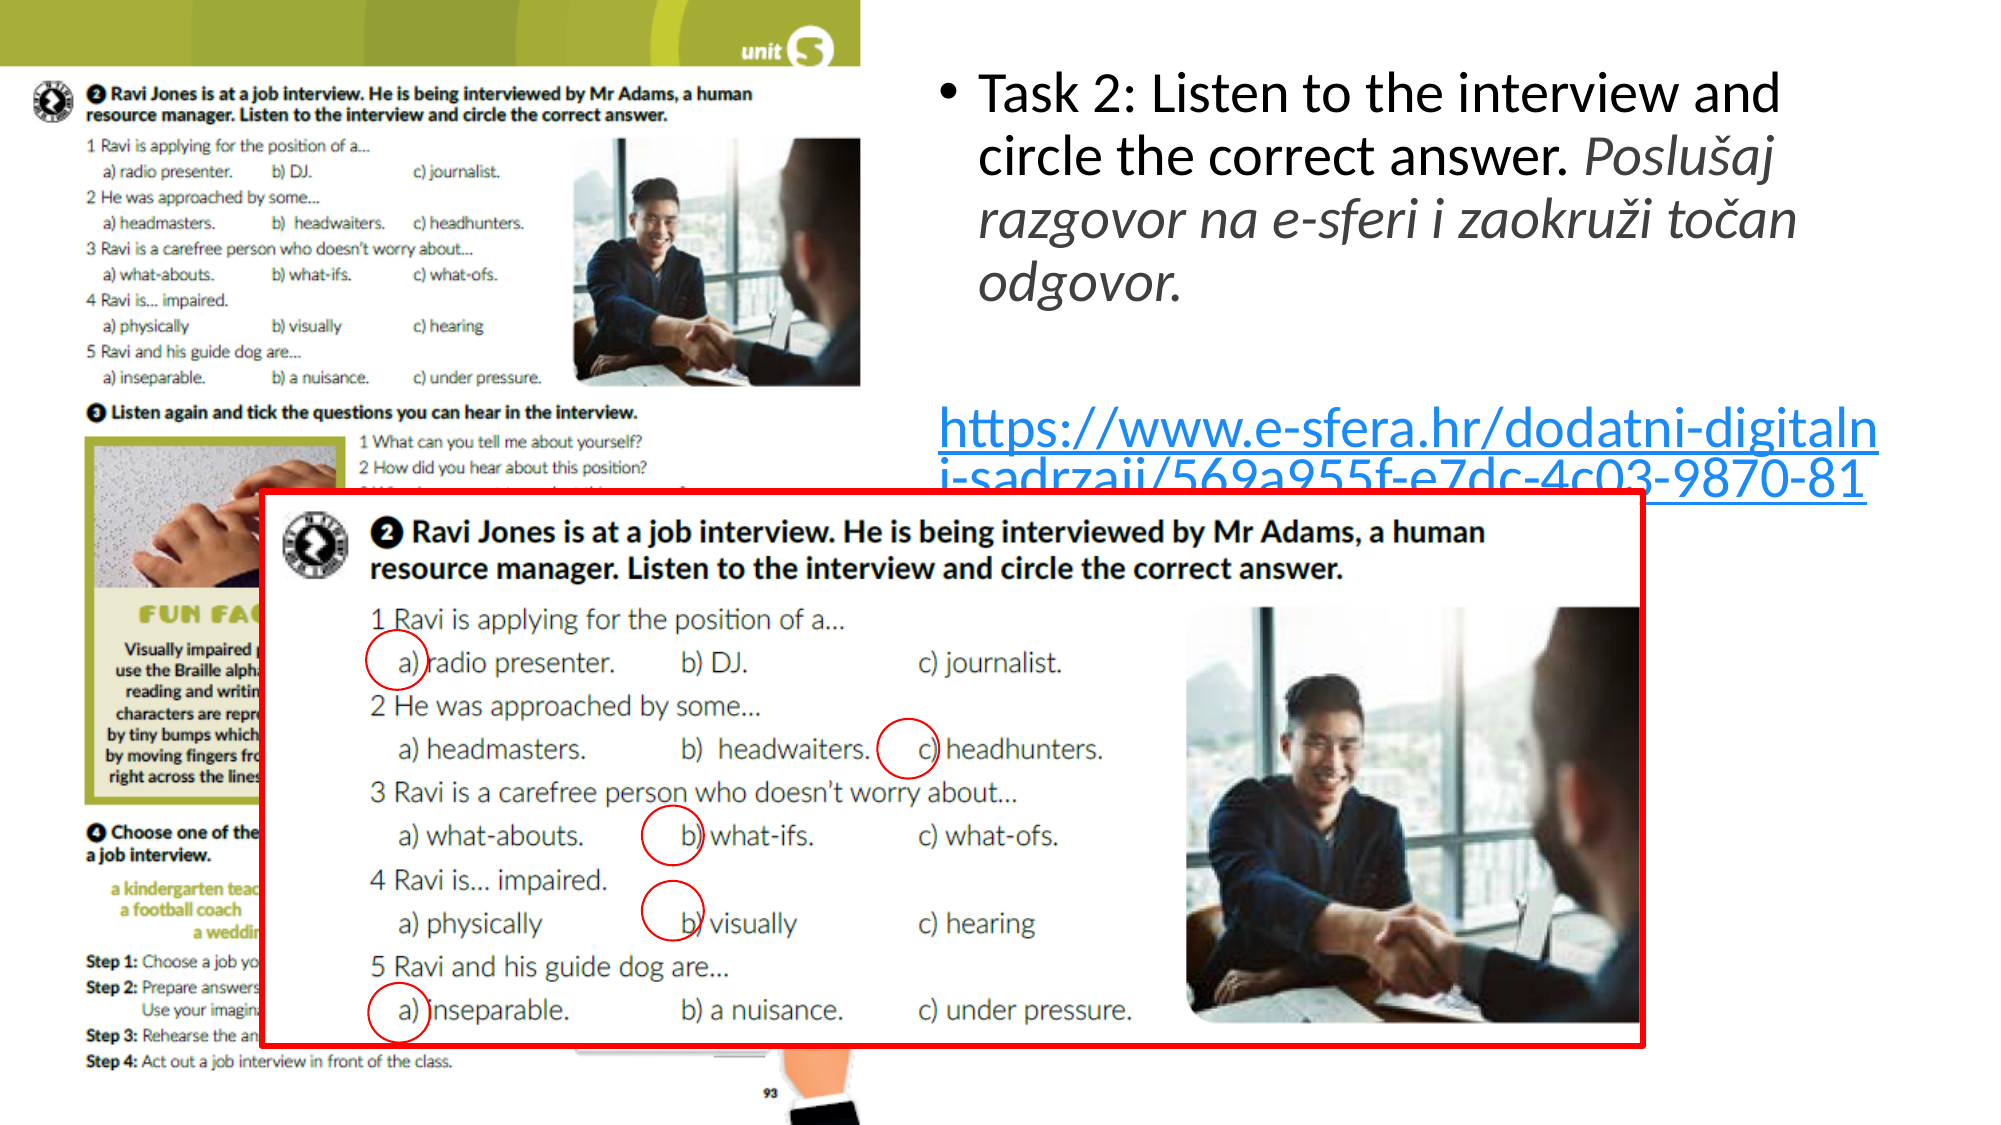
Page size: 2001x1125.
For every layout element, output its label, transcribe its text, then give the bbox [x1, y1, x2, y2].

picture [0, 0, 1640, 1125]
list Task 2: Listen to the interview and circle the correct answer. Poslušaj razgovor na e-sferi i zaokruži točan odgovor. https://www.e-sfera.hr/dodatni-digitalni-sadrzaji/569a955f-e7dc-4c03-9870-813cbe3c5b13/ [923, 54, 1905, 481]
